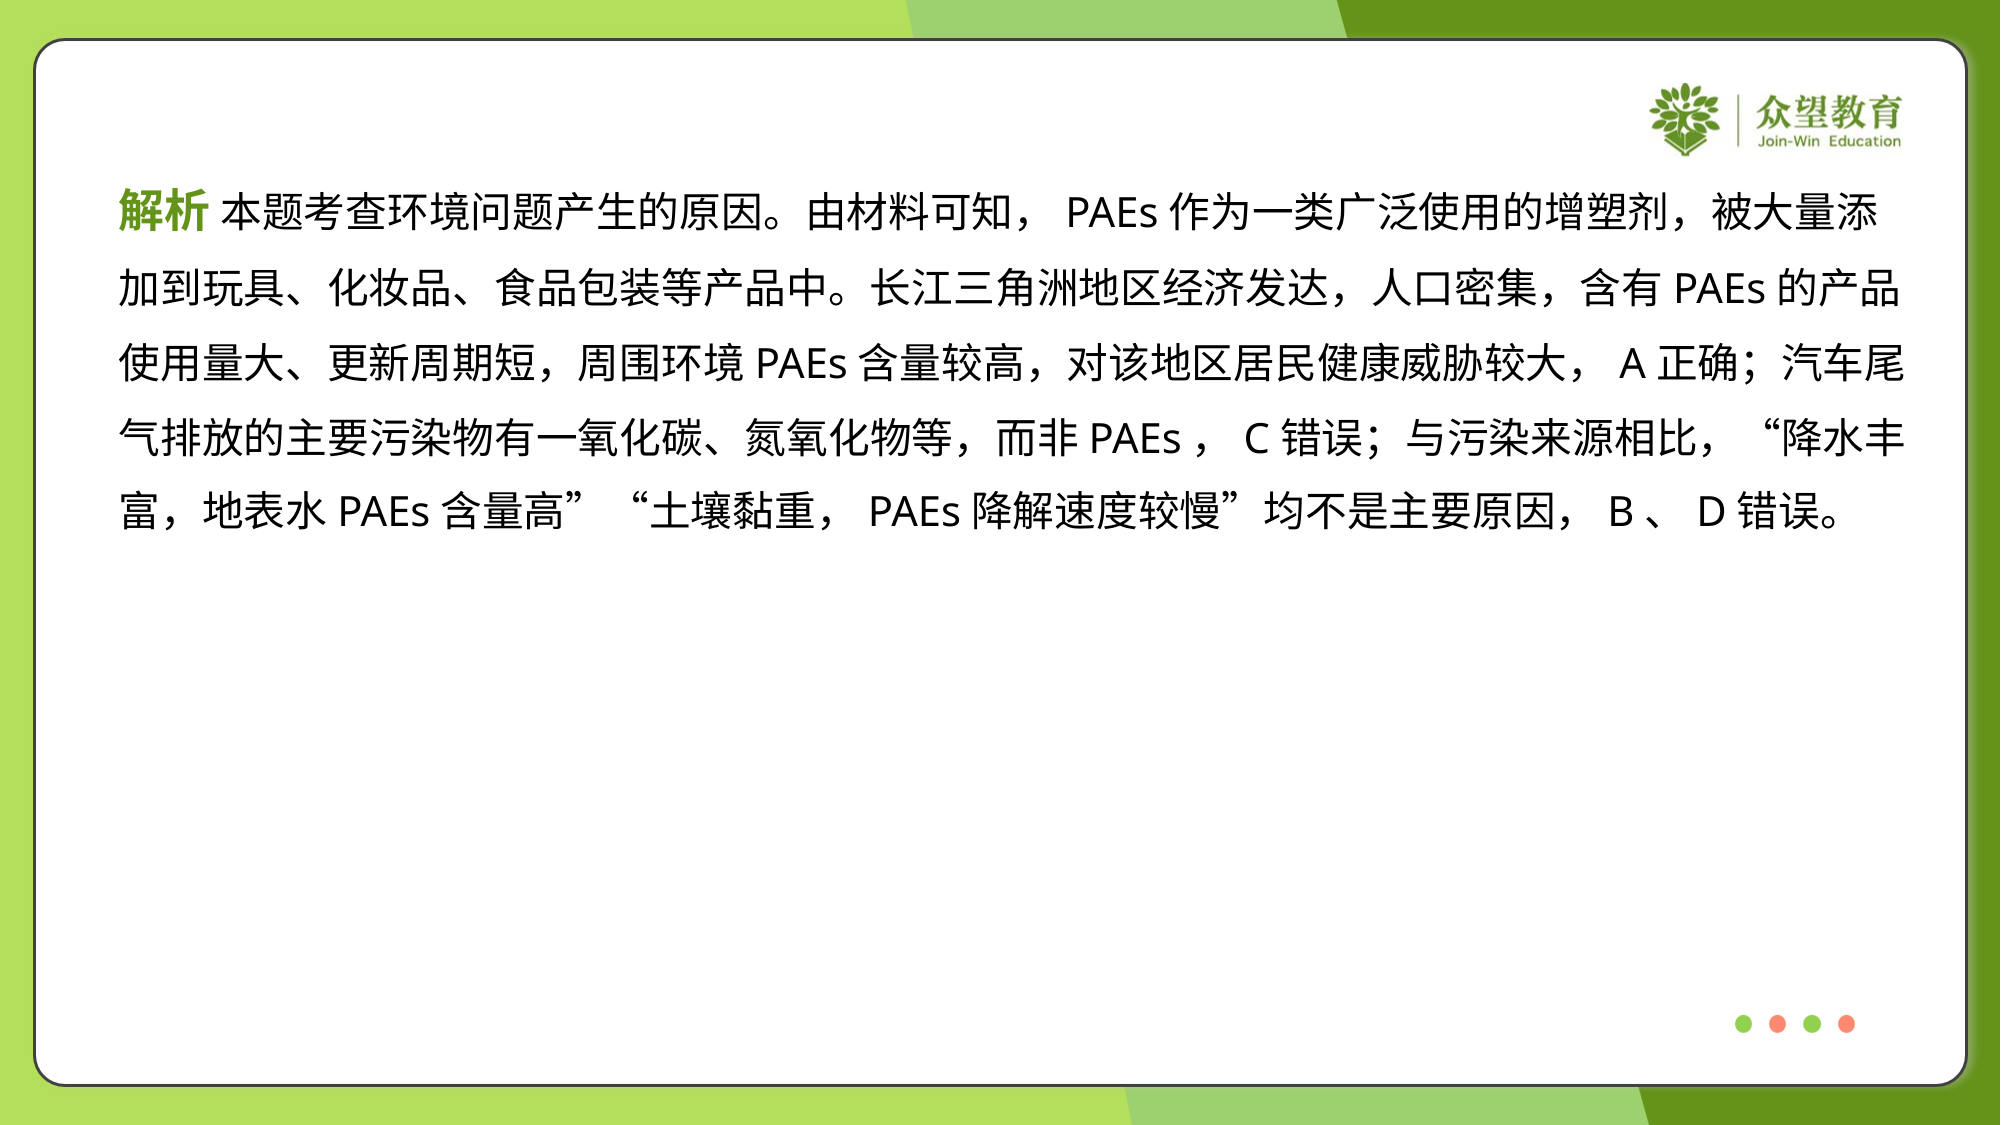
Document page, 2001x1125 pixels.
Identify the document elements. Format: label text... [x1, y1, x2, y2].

picture [0, 0, 2000, 1125]
text_box 解析 本题考查环境问题产生的原因。由材料可知，PAEs作为一类广泛使用的增塑剂，被大量添 加到玩具、化妆品、食品包装等产品中。长江三角洲地区经济发达，人口密集，含有PAEs的产品 使用量大、更新周期短，周围环境PAEs含量较高，对该地区居民健康威胁较大，A正确；汽车尾 气排放的主要污染物有一氧化碳、氮氧化物等，而非PAEs，C错误；与污染来源相比，“降水丰 富，地表水PAEs含量高”“土壤黏重，PAEs降解速度较慢”均不是主要原因，B、D错误。 [118, 159, 1883, 527]
